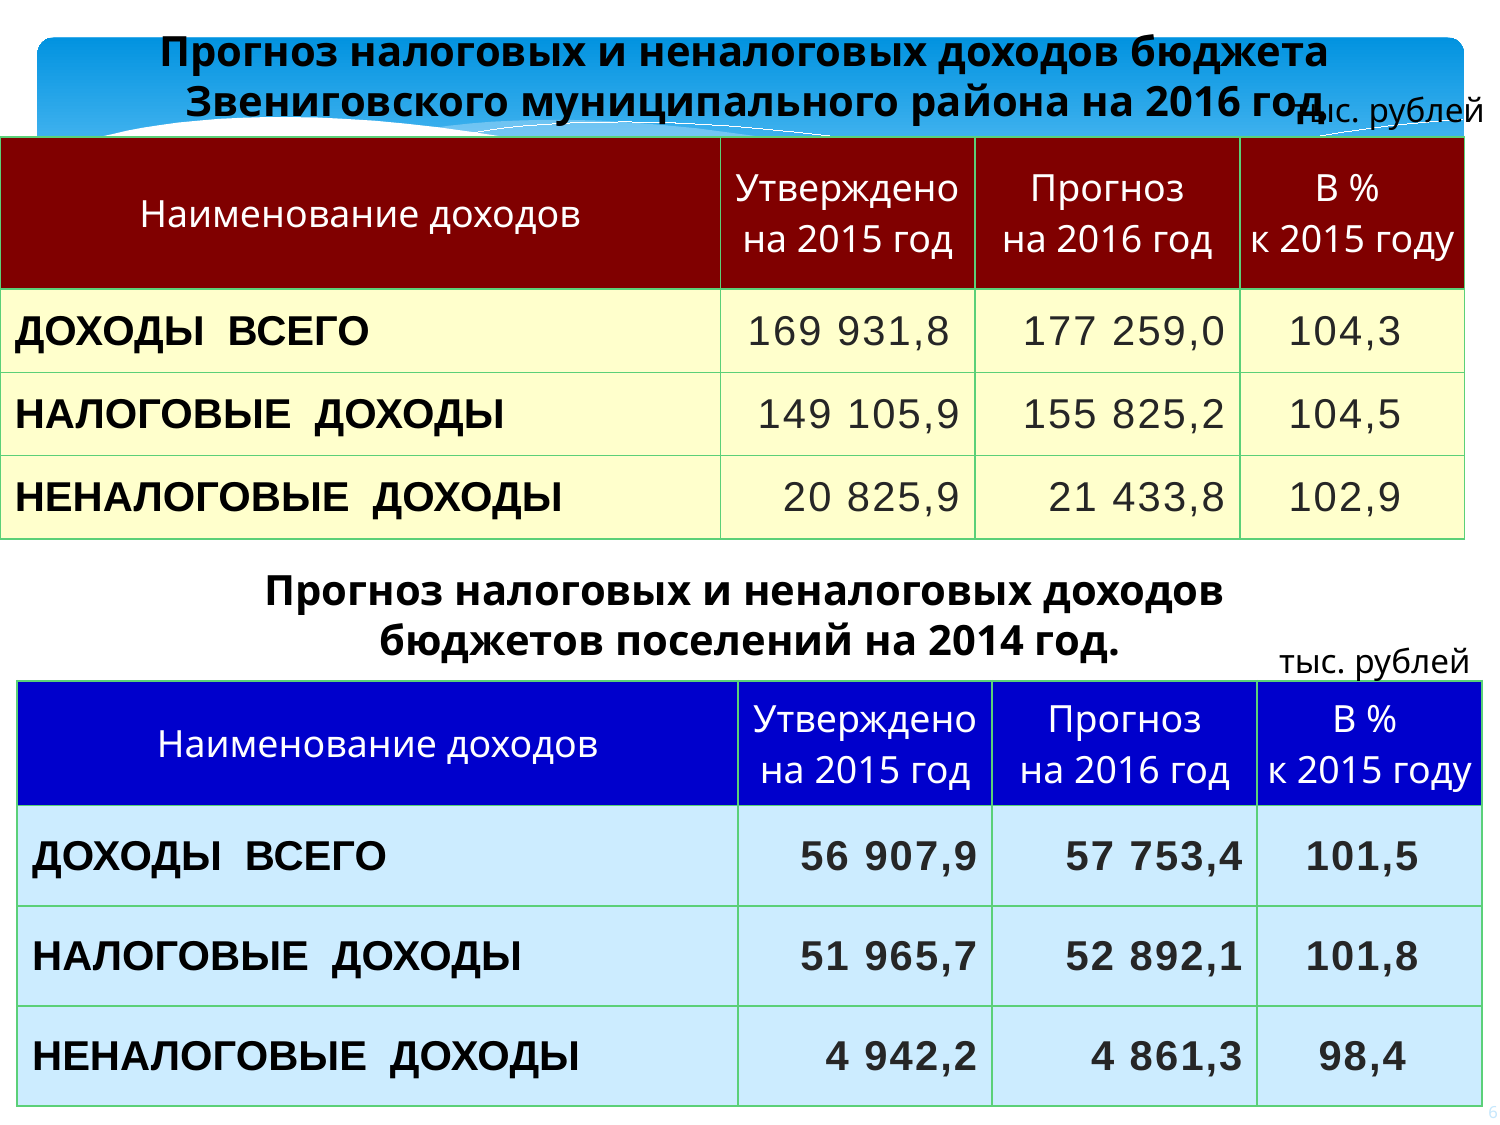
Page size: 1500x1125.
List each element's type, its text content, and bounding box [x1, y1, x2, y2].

table_cell НЕНАЛОГОВЫЕ ДОХОДЫ [1, 456, 720, 538]
table_cell 4 861,3 [993, 1007, 1256, 1105]
table_header Прогноз на 2016 год [976, 138, 1239, 288]
table_cell 57 753,4 [993, 806, 1256, 905]
text_box Прогноз налоговых и неналоговых доходов бюджетов поселений на 2014 год. [0, 550, 1500, 677]
table_cell 104,5 [1241, 373, 1464, 455]
table_header В % к 2015 году [1241, 138, 1464, 288]
text_box 6 [1453, 1093, 1500, 1125]
table_cell 4 942,2 [739, 1007, 991, 1105]
table_header В % к 2015 году [1258, 688, 1481, 805]
table_cell ДОХОДЫ ВСЕГО [1, 290, 720, 372]
table_cell 98,4 [1258, 1007, 1481, 1105]
table_cell НАЛОГОВЫЕ ДОХОДЫ [18, 907, 737, 1005]
table_header Наименование доходов [18, 682, 737, 805]
title Прогноз налоговых и неналоговых доходов бюджета Звениговского муниципального района на 2016 год [0, 11, 1500, 136]
table_cell 104,3 [1241, 290, 1464, 372]
table_cell ДОХОДЫ ВСЕГО [18, 806, 737, 905]
table_cell 101,8 [1258, 907, 1481, 1005]
table_header Утверждено на 2015 год [721, 138, 974, 288]
table_cell 21 433,8 [976, 456, 1239, 538]
table_cell 56 907,9 [739, 806, 991, 905]
table_cell НАЛОГОВЫЕ ДОХОДЫ [1, 373, 720, 455]
table_header Утверждено на 2015 год [739, 682, 991, 805]
table_cell 20 825,9 [721, 456, 974, 538]
table_cell 52 892,1 [993, 907, 1256, 1005]
table_cell 155 825,2 [976, 373, 1239, 455]
table_cell 169 931,8 [721, 290, 974, 372]
table_cell 102,9 [1241, 456, 1464, 538]
table_header Прогноз на 2016 год [993, 682, 1256, 805]
table_cell 51 965,7 [739, 907, 991, 1005]
table_cell 177 259,0 [976, 290, 1239, 372]
table_cell 101,5 [1258, 806, 1481, 905]
text_box тыс. рублей [1257, 633, 1486, 688]
text_box тыс. рублей [1272, 81, 1500, 137]
table_header Наименование доходов [1, 138, 720, 288]
table_cell НЕНАЛОГОВЫЕ ДОХОДЫ [18, 1007, 737, 1105]
table_cell 149 105,9 [721, 373, 974, 455]
